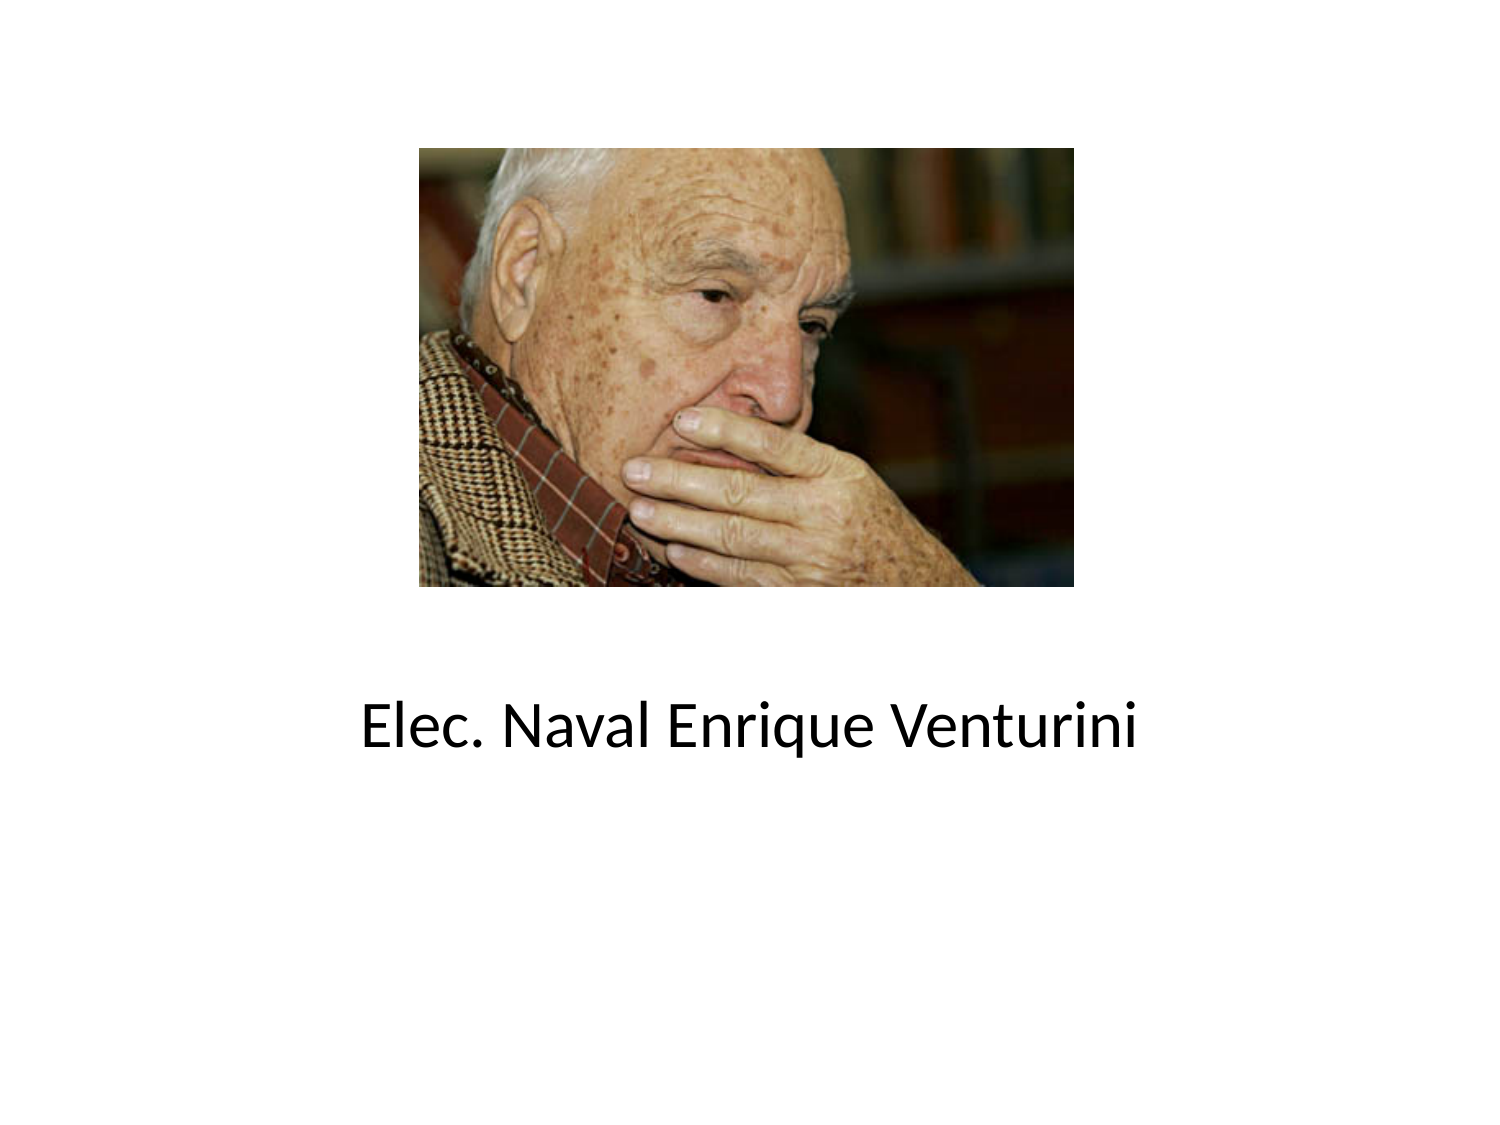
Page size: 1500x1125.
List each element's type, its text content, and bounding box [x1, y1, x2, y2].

text_box Elec. Naval Enrique Venturini [277, 673, 1223, 835]
picture [418, 148, 1075, 587]
